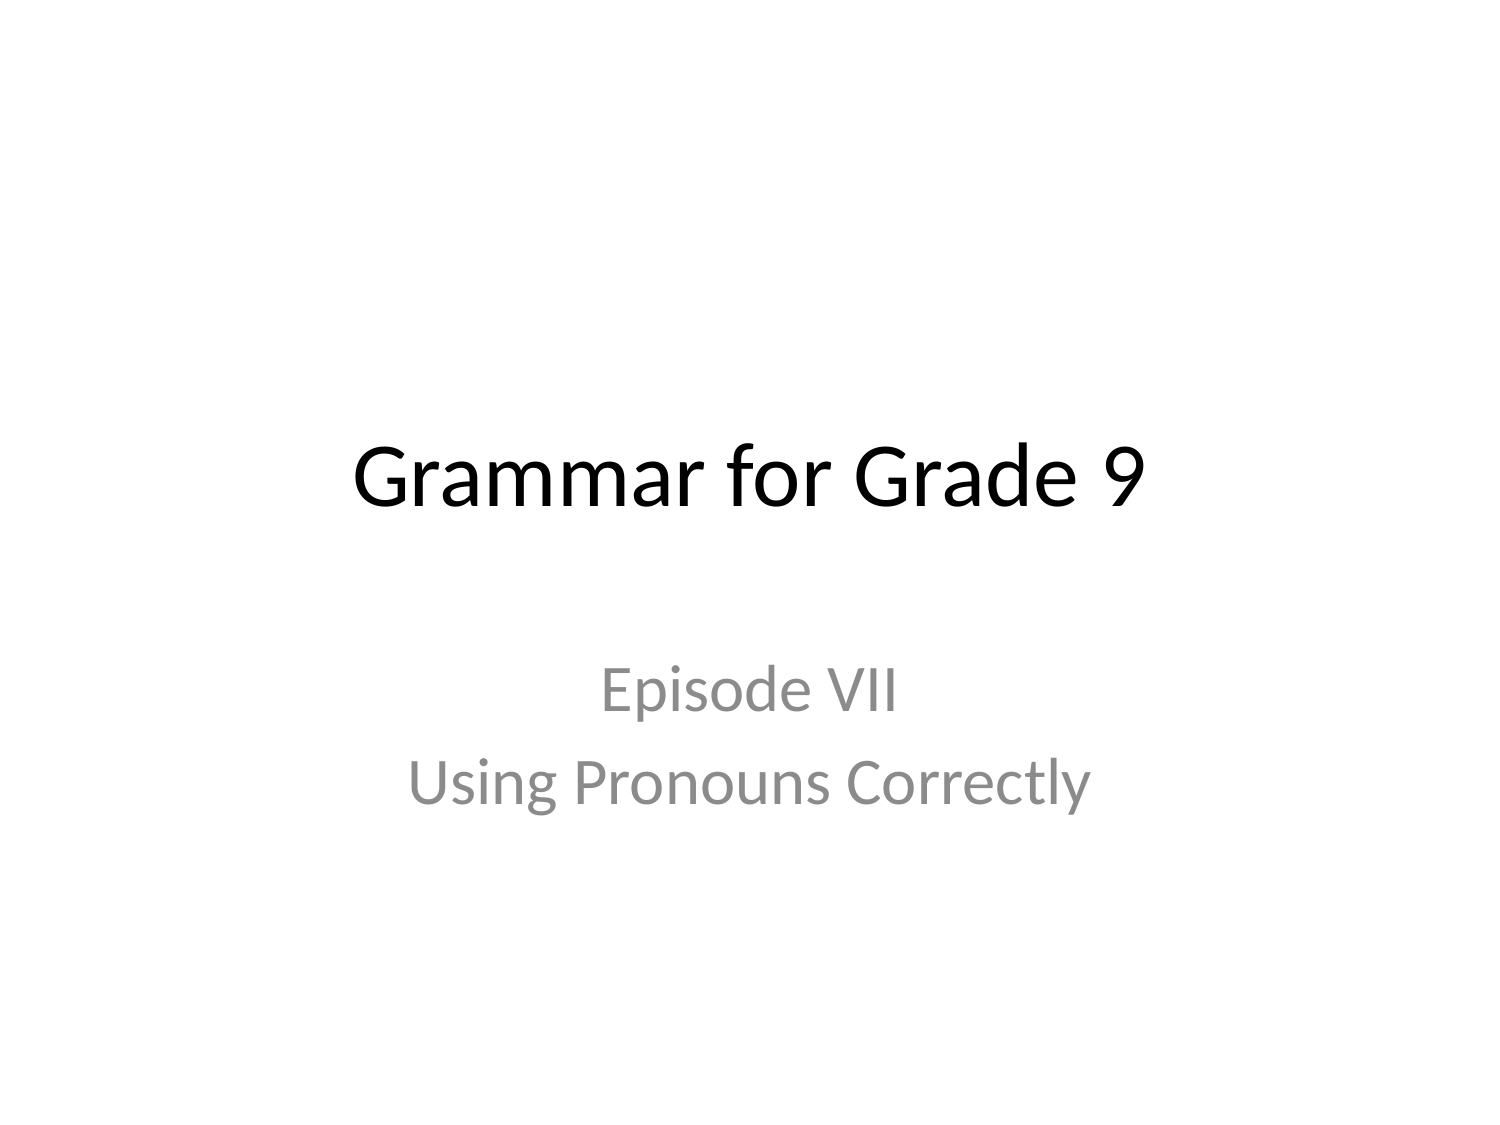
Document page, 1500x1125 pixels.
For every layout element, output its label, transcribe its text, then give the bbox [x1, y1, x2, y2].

title Grammar for Grade 9 [112, 349, 1388, 591]
subtitle Episode VII Using Pronouns Correctly [225, 637, 1275, 925]
